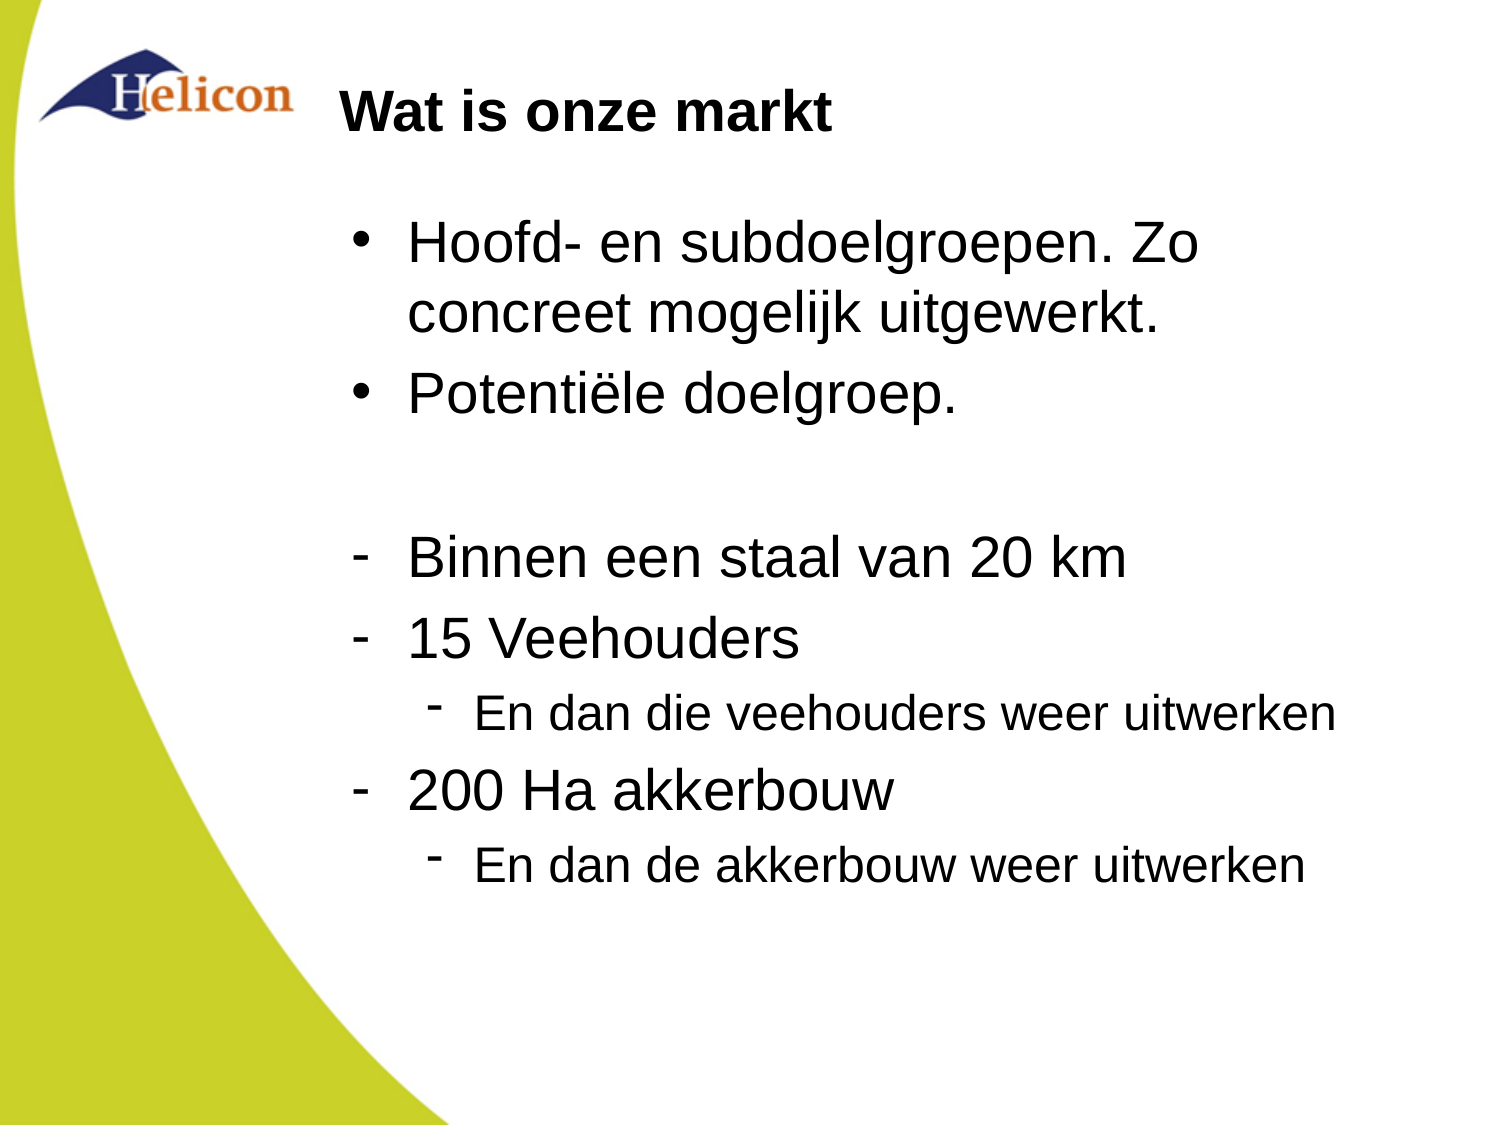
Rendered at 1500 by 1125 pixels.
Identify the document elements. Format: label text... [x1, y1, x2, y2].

title Wat is onze markt [324, 54, 1415, 161]
picture [0, 0, 1500, 1125]
list Hoofd- en subdoelgroepen. Zo concreet mogelijk uitgewerkt. Potentiële doelgroep. Binnen een staal van 20 km 15 Veehouders En dan die veehouders weer uitwerken 200 Ha akkerbouw En dan de akkerbouw weer uitwerken [336, 196, 1425, 1005]
